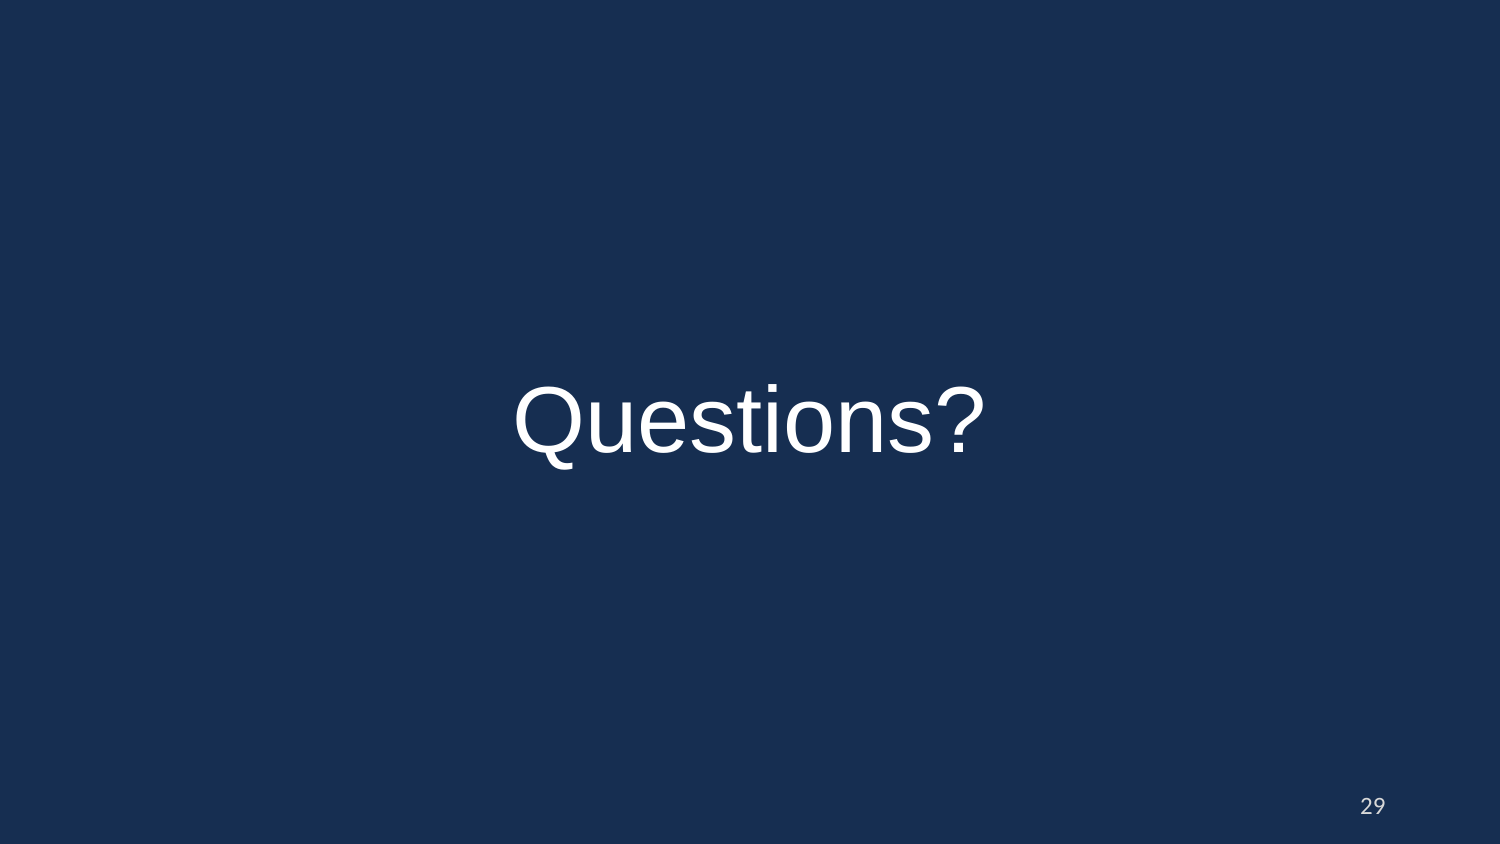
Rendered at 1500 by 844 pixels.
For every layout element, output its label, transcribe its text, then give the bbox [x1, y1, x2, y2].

slide_number 29 [1059, 782, 1397, 827]
title Questions? [103, 196, 1397, 647]
